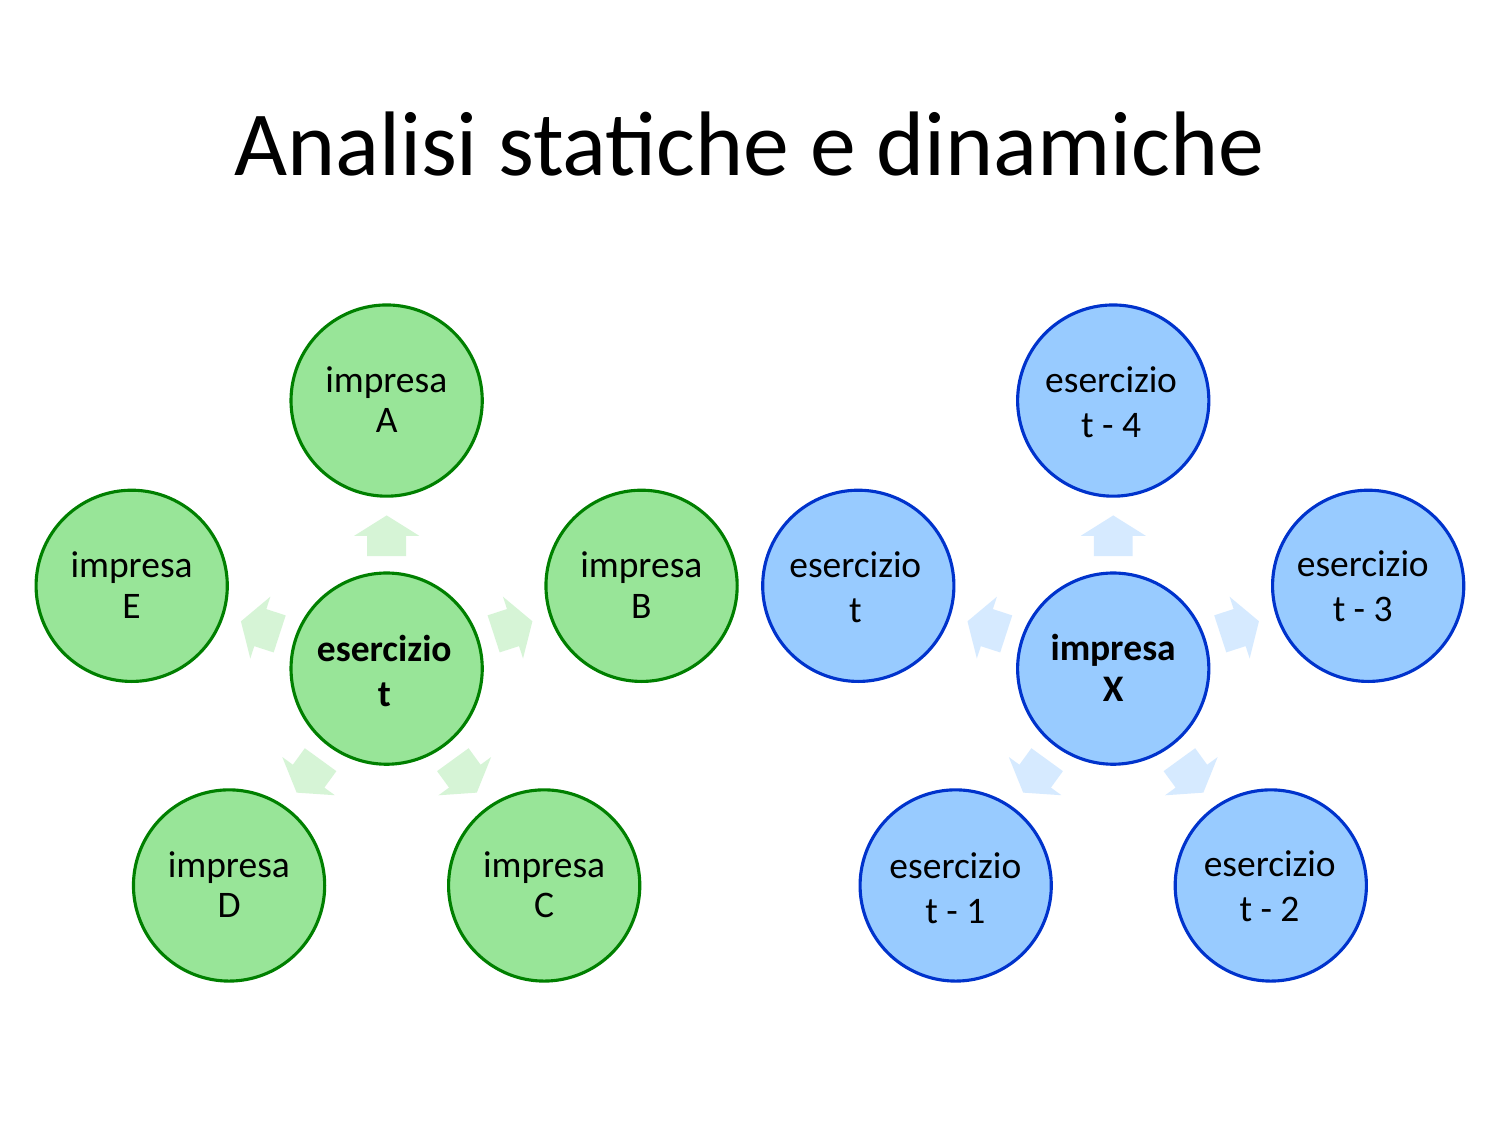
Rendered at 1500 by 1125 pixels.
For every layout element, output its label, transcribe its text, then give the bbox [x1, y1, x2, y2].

title Analisi statiche e dinamiche [75, 45, 1425, 233]
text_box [749, 304, 1477, 982]
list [23, 304, 748, 982]
